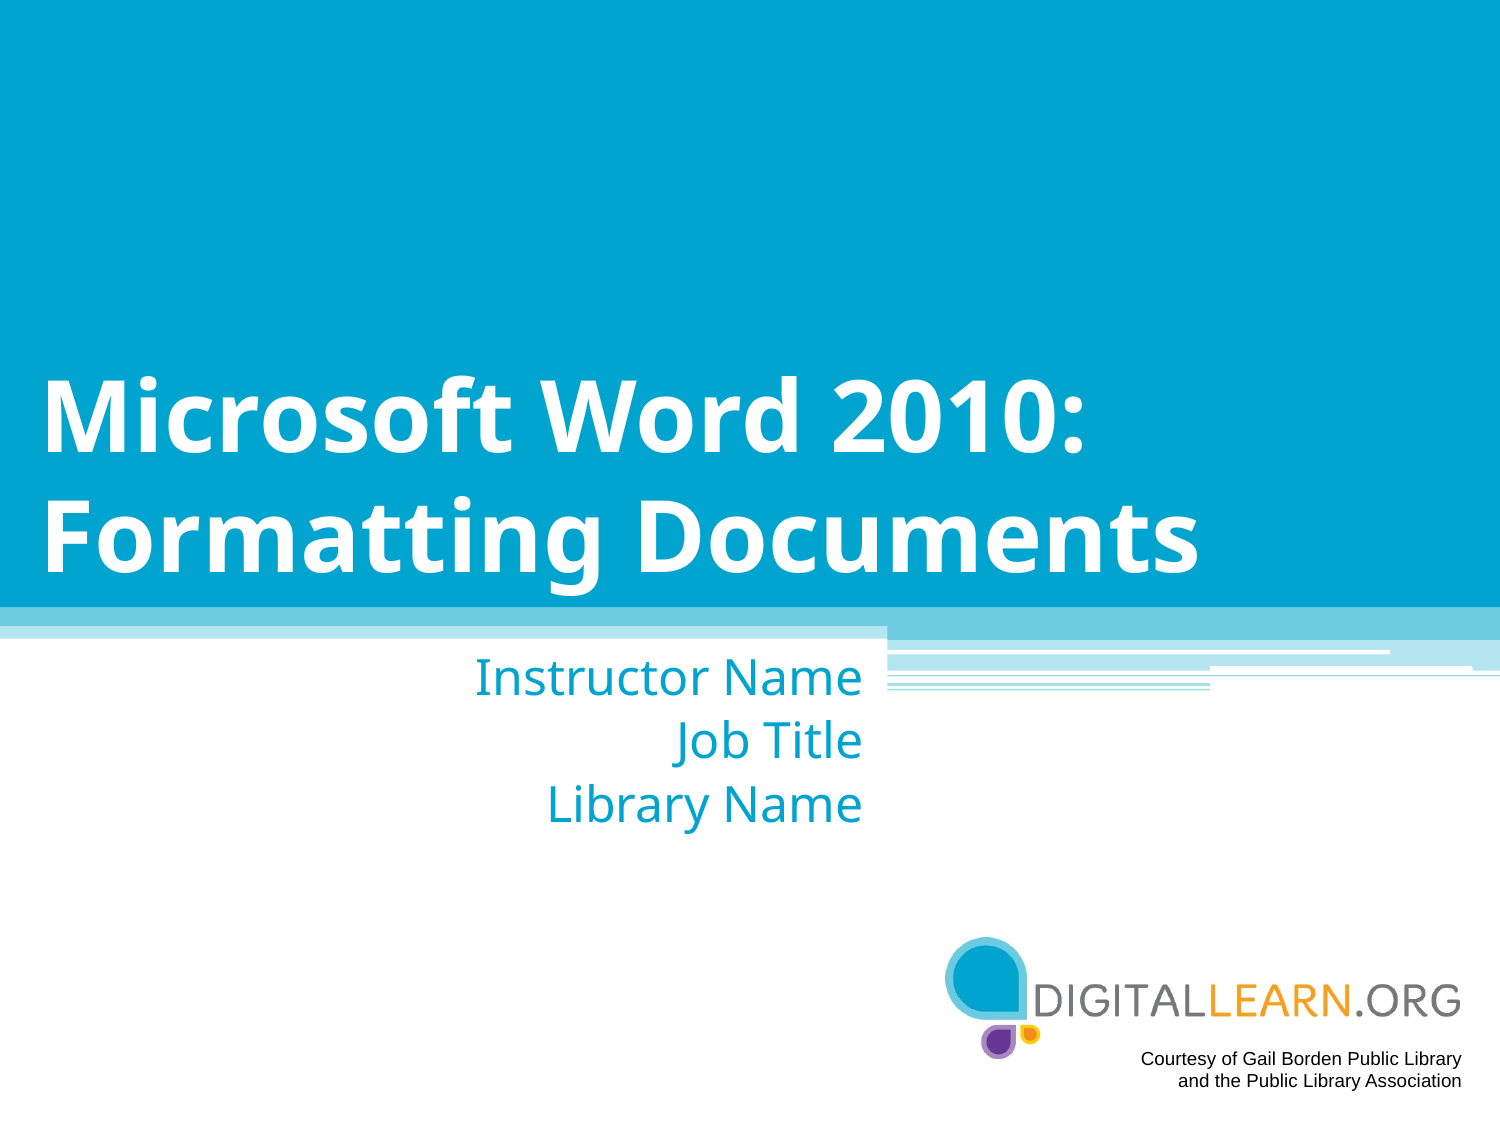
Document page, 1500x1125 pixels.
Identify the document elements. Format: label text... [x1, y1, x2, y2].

picture [945, 937, 1460, 1059]
text_box Courtesy of Gail Borden Public Library and the Public Library Association [726, 1038, 1477, 1099]
title Microsoft Word 2010: Formatting Documents [24, 337, 1453, 600]
subtitle Instructor Name Job Title Library Name [26, 637, 879, 838]
